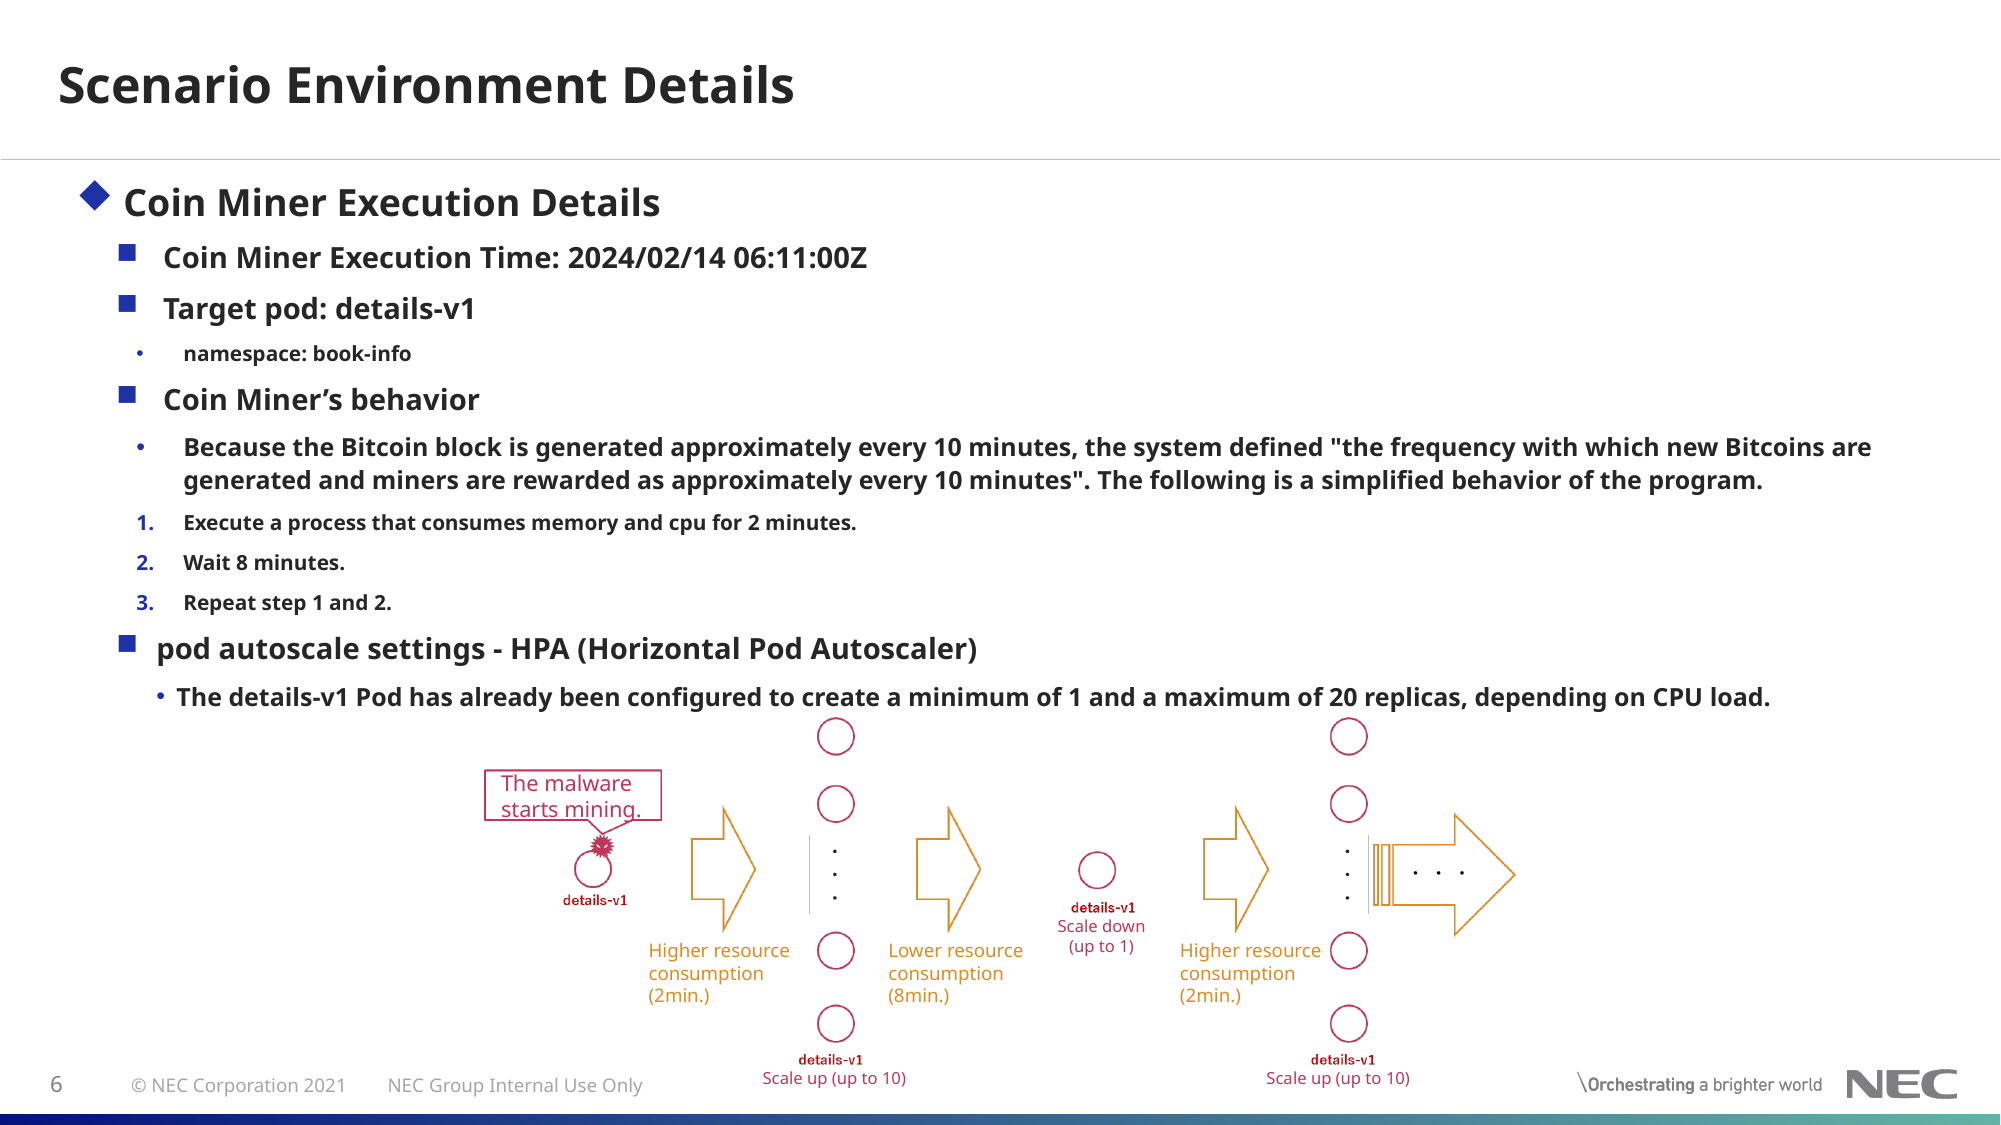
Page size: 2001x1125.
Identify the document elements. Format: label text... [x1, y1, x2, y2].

text_box Coin Miner Execution Details Coin Miner Execution Time: 2024/02/14 06:11:00Z Target pod: details-v1 namespace: book-info Coin Miner’s behavior Because the Bitcoin block is generated approximately every 10 minutes, the system defined "the frequency with which new Bitcoins are generated and miners are rewarded as approximately every 10 minutes". The following is a simplified behavior of the program. Execute a process that consumes memory and cpu for 2 minutes. Wait 8 minutes. Repeat step 1 and 2. pod autoscale settings - HPA (Horizontal Pod Autoscaler) The details-v1 Pod has already been configured to create a minimum of 1 and a maximum of 20 replicas, depending on CPU load. [43, 166, 1957, 1012]
picture [0, 0, 2001, 1125]
title Scenario Environment Details [43, 33, 1957, 135]
